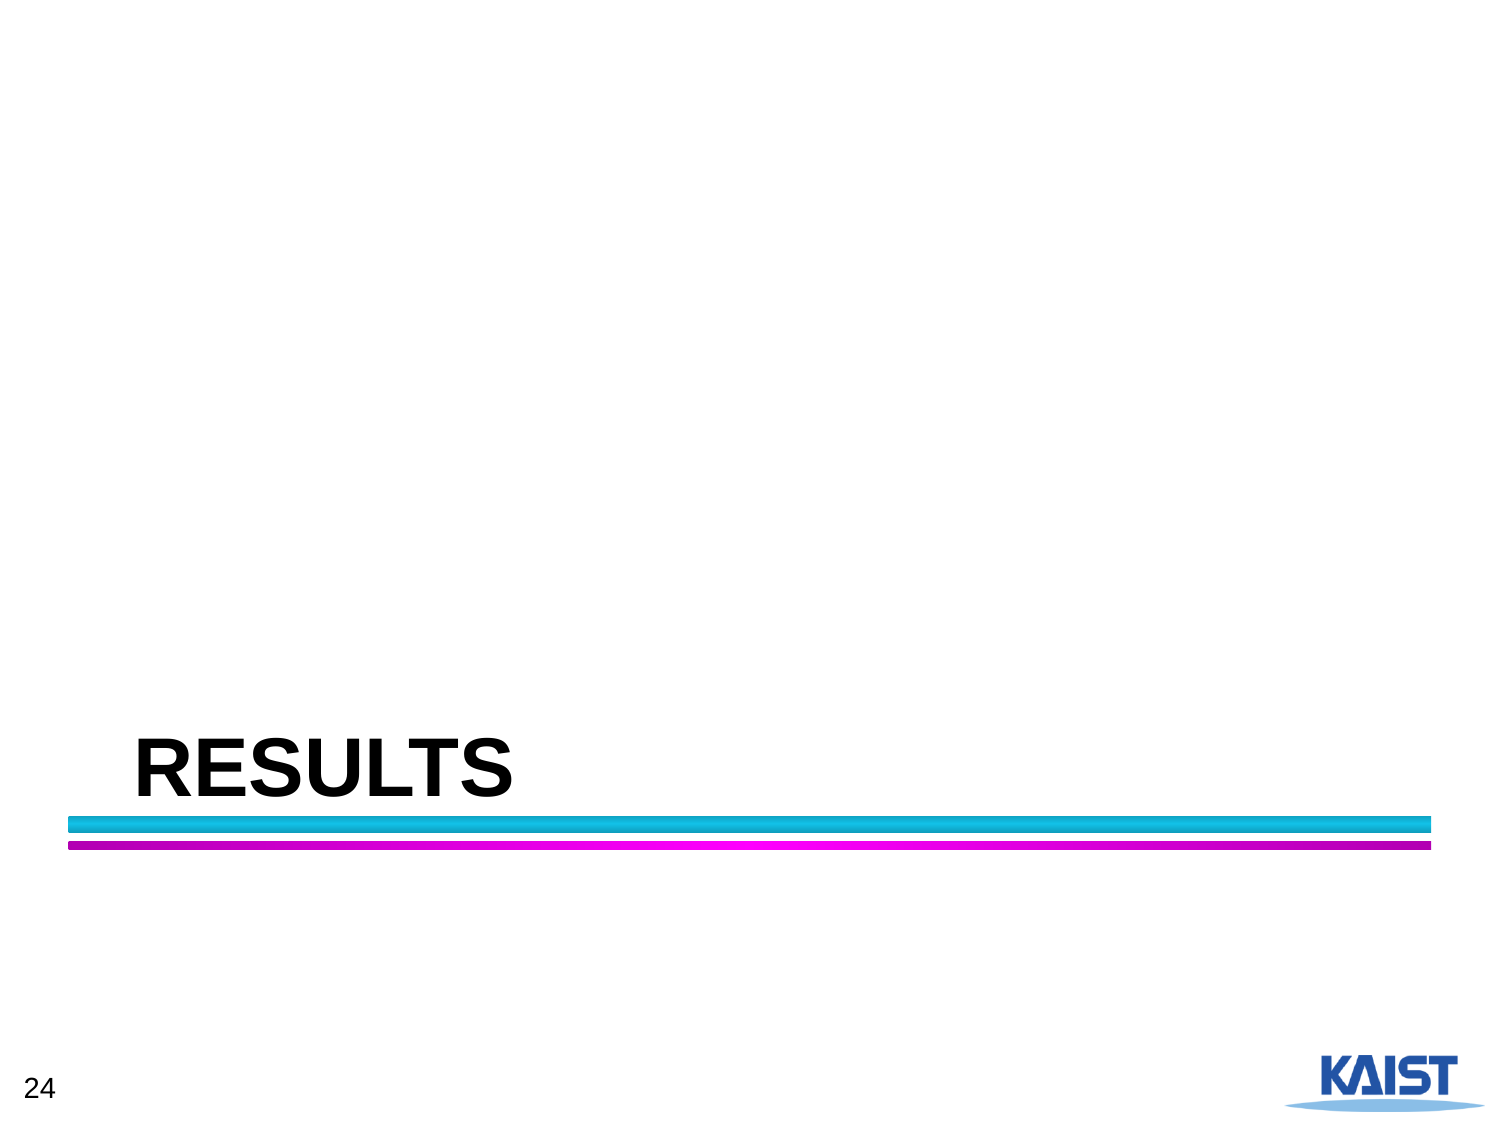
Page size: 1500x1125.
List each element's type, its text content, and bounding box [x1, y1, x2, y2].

picture [1284, 1055, 1485, 1112]
title Results [117, 596, 1394, 822]
